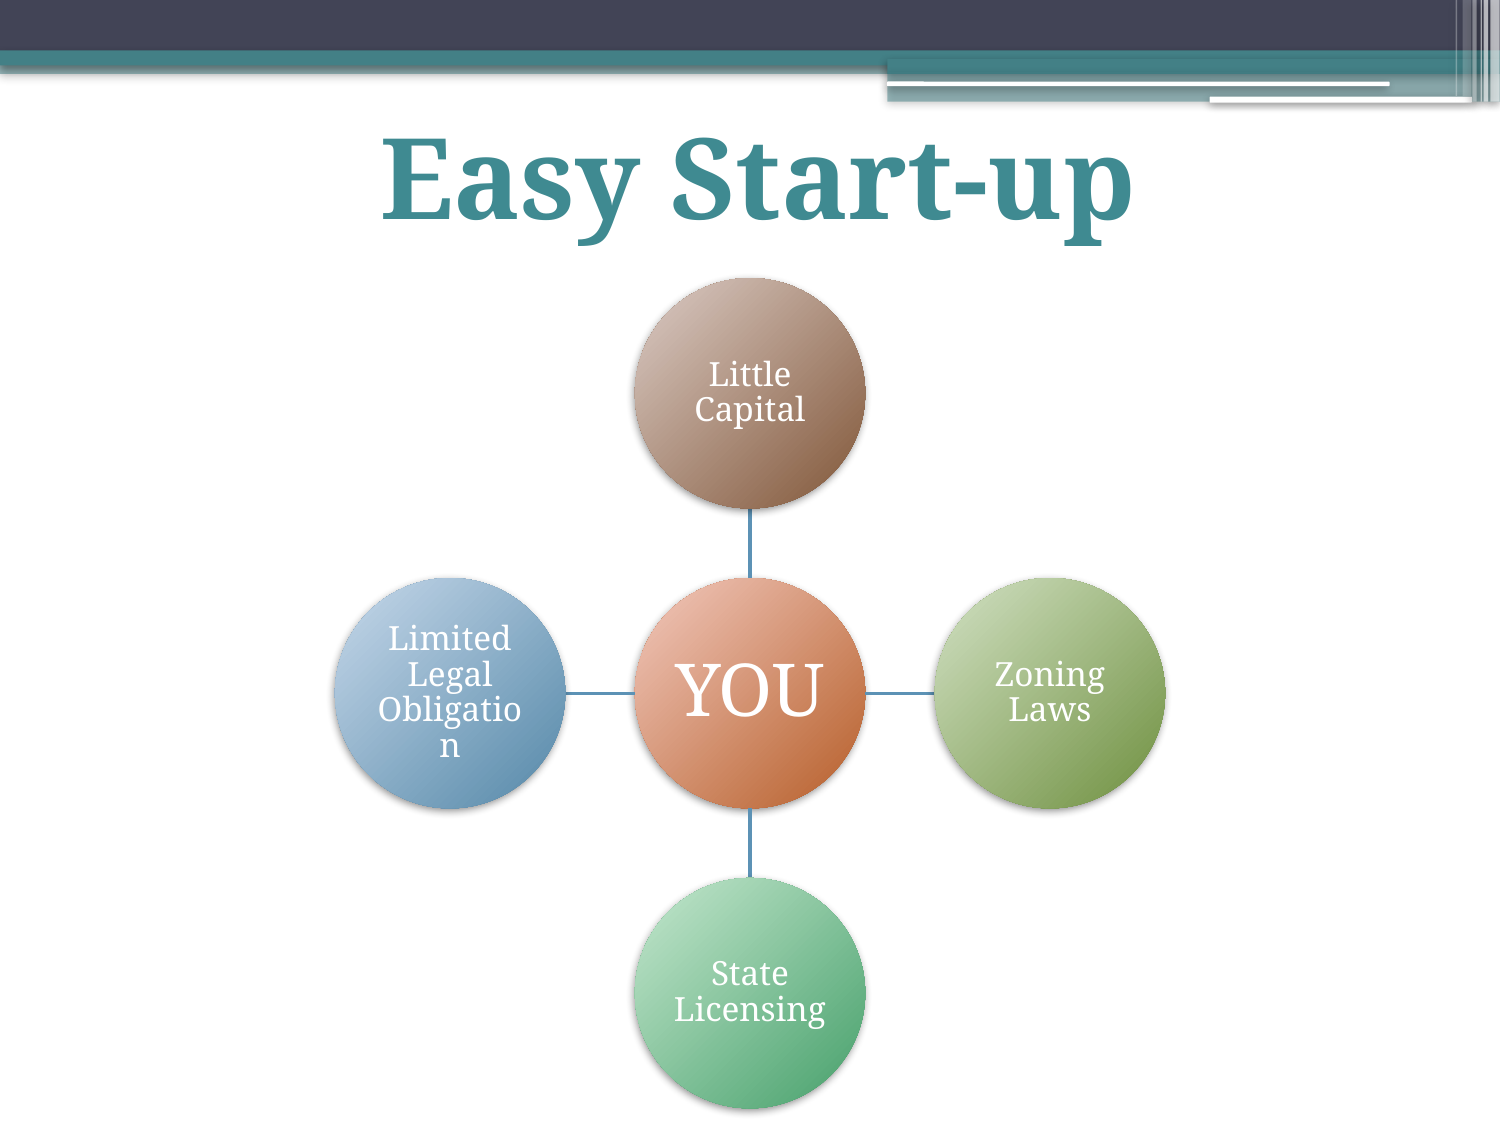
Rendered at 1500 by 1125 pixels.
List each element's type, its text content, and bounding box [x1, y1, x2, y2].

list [0, 274, 1500, 1112]
text_box Easy Start-up [364, 99, 1152, 250]
